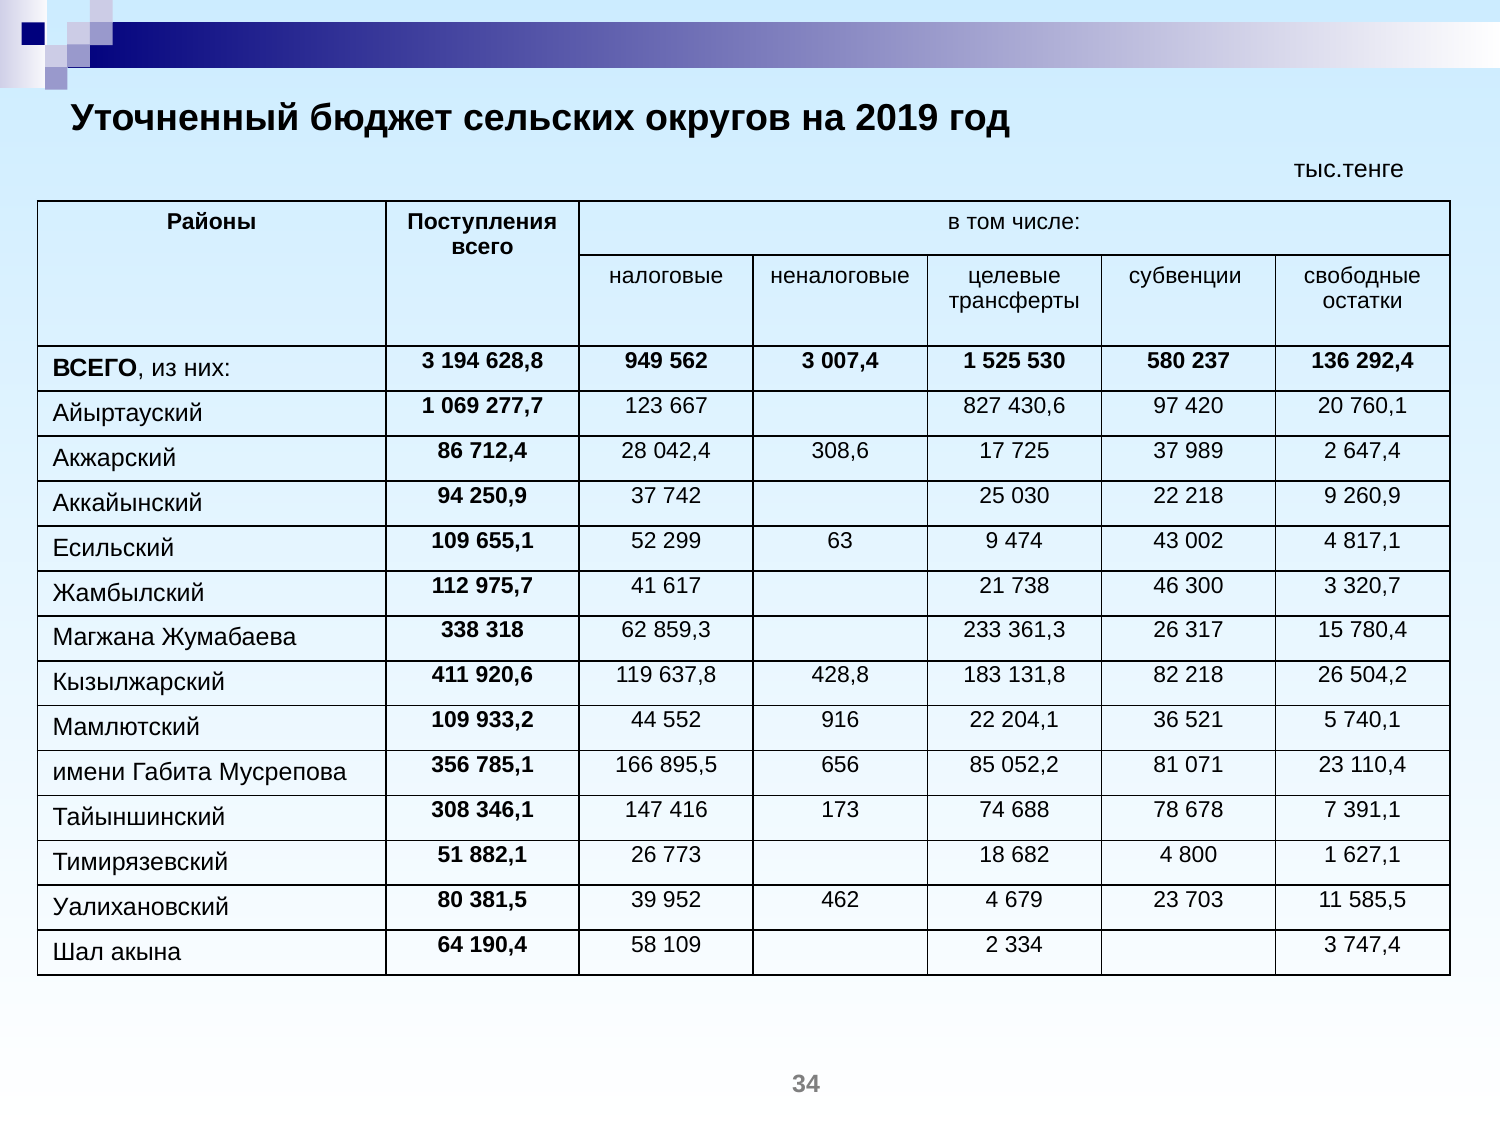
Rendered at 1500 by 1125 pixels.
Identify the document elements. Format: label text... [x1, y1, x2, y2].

table_cell 183 131,8 [928, 662, 1101, 705]
table_cell [754, 931, 927, 974]
table_cell 411 920,6 [387, 662, 578, 705]
table_cell 123 667 [580, 392, 752, 435]
table_cell 173 [754, 796, 927, 840]
table_cell Шал акына [38, 931, 385, 974]
table_cell 308,6 [754, 437, 927, 480]
table_cell 112 975,7 [387, 572, 578, 615]
table_cell 916 [754, 706, 927, 750]
table_cell 9 474 [928, 527, 1101, 570]
table_cell 4 817,1 [1276, 527, 1449, 570]
table_cell 462 [754, 886, 927, 929]
table_cell 81 071 [1102, 751, 1275, 795]
table_cell 51 882,1 [387, 841, 578, 884]
table_cell Тайыншинский [38, 796, 385, 840]
table_cell свободные остатки [1276, 256, 1449, 345]
title Уточненный бюджет сельских округов на 2019 год [55, 88, 1499, 143]
table_cell 78 678 [1102, 796, 1275, 840]
table_cell 85 052,2 [928, 751, 1101, 795]
table_cell 44 552 [580, 706, 752, 750]
table_cell 308 346,1 [387, 796, 578, 840]
table_cell 26 504,2 [1276, 662, 1449, 705]
table_cell Есильский [38, 527, 385, 570]
table_cell 39 952 [580, 886, 752, 929]
text_box 34 [699, 1052, 913, 1113]
table_cell 4 800 [1102, 841, 1275, 884]
table_cell Тимирязевский [38, 841, 385, 884]
table_header Районы [38, 202, 385, 345]
table_cell 18 682 [928, 841, 1101, 884]
table_cell 62 859,3 [580, 617, 752, 660]
table_cell 80 381,5 [387, 886, 578, 929]
table_cell 63 [754, 527, 927, 570]
table_cell 22 204,1 [928, 706, 1101, 750]
table_cell 58 109 [580, 931, 752, 974]
table_cell 1 525 530 [928, 347, 1101, 390]
table_cell 1 627,1 [1276, 841, 1449, 884]
table_cell ВСЕГО, из них: [38, 347, 385, 390]
table_cell 37 742 [580, 482, 752, 525]
table_cell Айыртауский [38, 392, 385, 435]
table_cell 46 300 [1102, 572, 1275, 615]
table_cell 580 237 [1102, 347, 1275, 390]
table_cell Аккайынский [38, 482, 385, 525]
table_cell 827 430,6 [928, 392, 1101, 435]
table_cell 23 110,4 [1276, 751, 1449, 795]
table_cell 25 030 [928, 482, 1101, 525]
table_cell 166 895,5 [580, 751, 752, 795]
table_cell 428,8 [754, 662, 927, 705]
table_cell имени Габита Мусрепова [38, 751, 385, 795]
table_cell 28 042,4 [580, 437, 752, 480]
text_box тыс.тенге [1224, 152, 1474, 183]
table_cell 97 420 [1102, 392, 1275, 435]
table_cell 23 703 [1102, 886, 1275, 929]
table_cell 5 740,1 [1276, 706, 1449, 750]
table_cell Акжарский [38, 437, 385, 480]
table_cell 94 250,9 [387, 482, 578, 525]
table_cell 3 747,4 [1276, 931, 1449, 974]
table_cell 1 069 277,7 [387, 392, 578, 435]
table_cell 37 989 [1102, 437, 1275, 480]
table_cell [754, 482, 927, 525]
table_cell 2 334 [928, 931, 1101, 974]
table_cell 4 679 [928, 886, 1101, 929]
table_cell [754, 617, 927, 660]
table_cell Мамлютский [38, 706, 385, 750]
table_cell 26 317 [1102, 617, 1275, 660]
table_header в том числе: [580, 202, 1449, 254]
table_cell Магжана Жумабаева [38, 617, 385, 660]
table_cell Кызылжарский [38, 662, 385, 705]
table_cell 43 002 [1102, 527, 1275, 570]
table_cell субвенции [1102, 256, 1275, 345]
table_cell 20 760,1 [1276, 392, 1449, 435]
table_cell 3 194 628,8 [387, 347, 578, 390]
table_cell 74 688 [928, 796, 1101, 840]
table_header Поступления всего [387, 202, 578, 345]
table_cell 52 299 [580, 527, 752, 570]
table_cell Уалихановский [38, 886, 385, 929]
table_cell 15 780,4 [1276, 617, 1449, 660]
table_cell налоговые [580, 256, 752, 345]
table_cell 41 617 [580, 572, 752, 615]
table_cell [754, 572, 927, 615]
table_cell неналоговые [754, 256, 927, 345]
table_cell 86 712,4 [387, 437, 578, 480]
table_cell 136 292,4 [1276, 347, 1449, 390]
table_cell [1102, 931, 1275, 974]
table_cell 2 647,4 [1276, 437, 1449, 480]
table_cell 949 562 [580, 347, 752, 390]
table_cell 656 [754, 751, 927, 795]
table_cell 9 260,9 [1276, 482, 1449, 525]
table_cell 119 637,8 [580, 662, 752, 705]
table_cell 82 218 [1102, 662, 1275, 705]
table_cell 11 585,5 [1276, 886, 1449, 929]
table_cell Жамбылский [38, 572, 385, 615]
table_cell 338 318 [387, 617, 578, 660]
table_cell целевые трансферты [928, 256, 1101, 345]
table_cell 3 320,7 [1276, 572, 1449, 615]
table_cell 64 190,4 [387, 931, 578, 974]
table_cell 3 007,4 [754, 347, 927, 390]
table_cell [754, 841, 927, 884]
table_cell 26 773 [580, 841, 752, 884]
table_cell 36 521 [1102, 706, 1275, 750]
table_cell 21 738 [928, 572, 1101, 615]
table_cell 109 933,2 [387, 706, 578, 750]
table_cell [754, 392, 927, 435]
table_cell 7 391,1 [1276, 796, 1449, 840]
table_cell 17 725 [928, 437, 1101, 480]
table_cell 356 785,1 [387, 751, 578, 795]
table_cell 109 655,1 [387, 527, 578, 570]
table_cell 22 218 [1102, 482, 1275, 525]
table_cell 147 416 [580, 796, 752, 840]
table_cell 233 361,3 [928, 617, 1101, 660]
